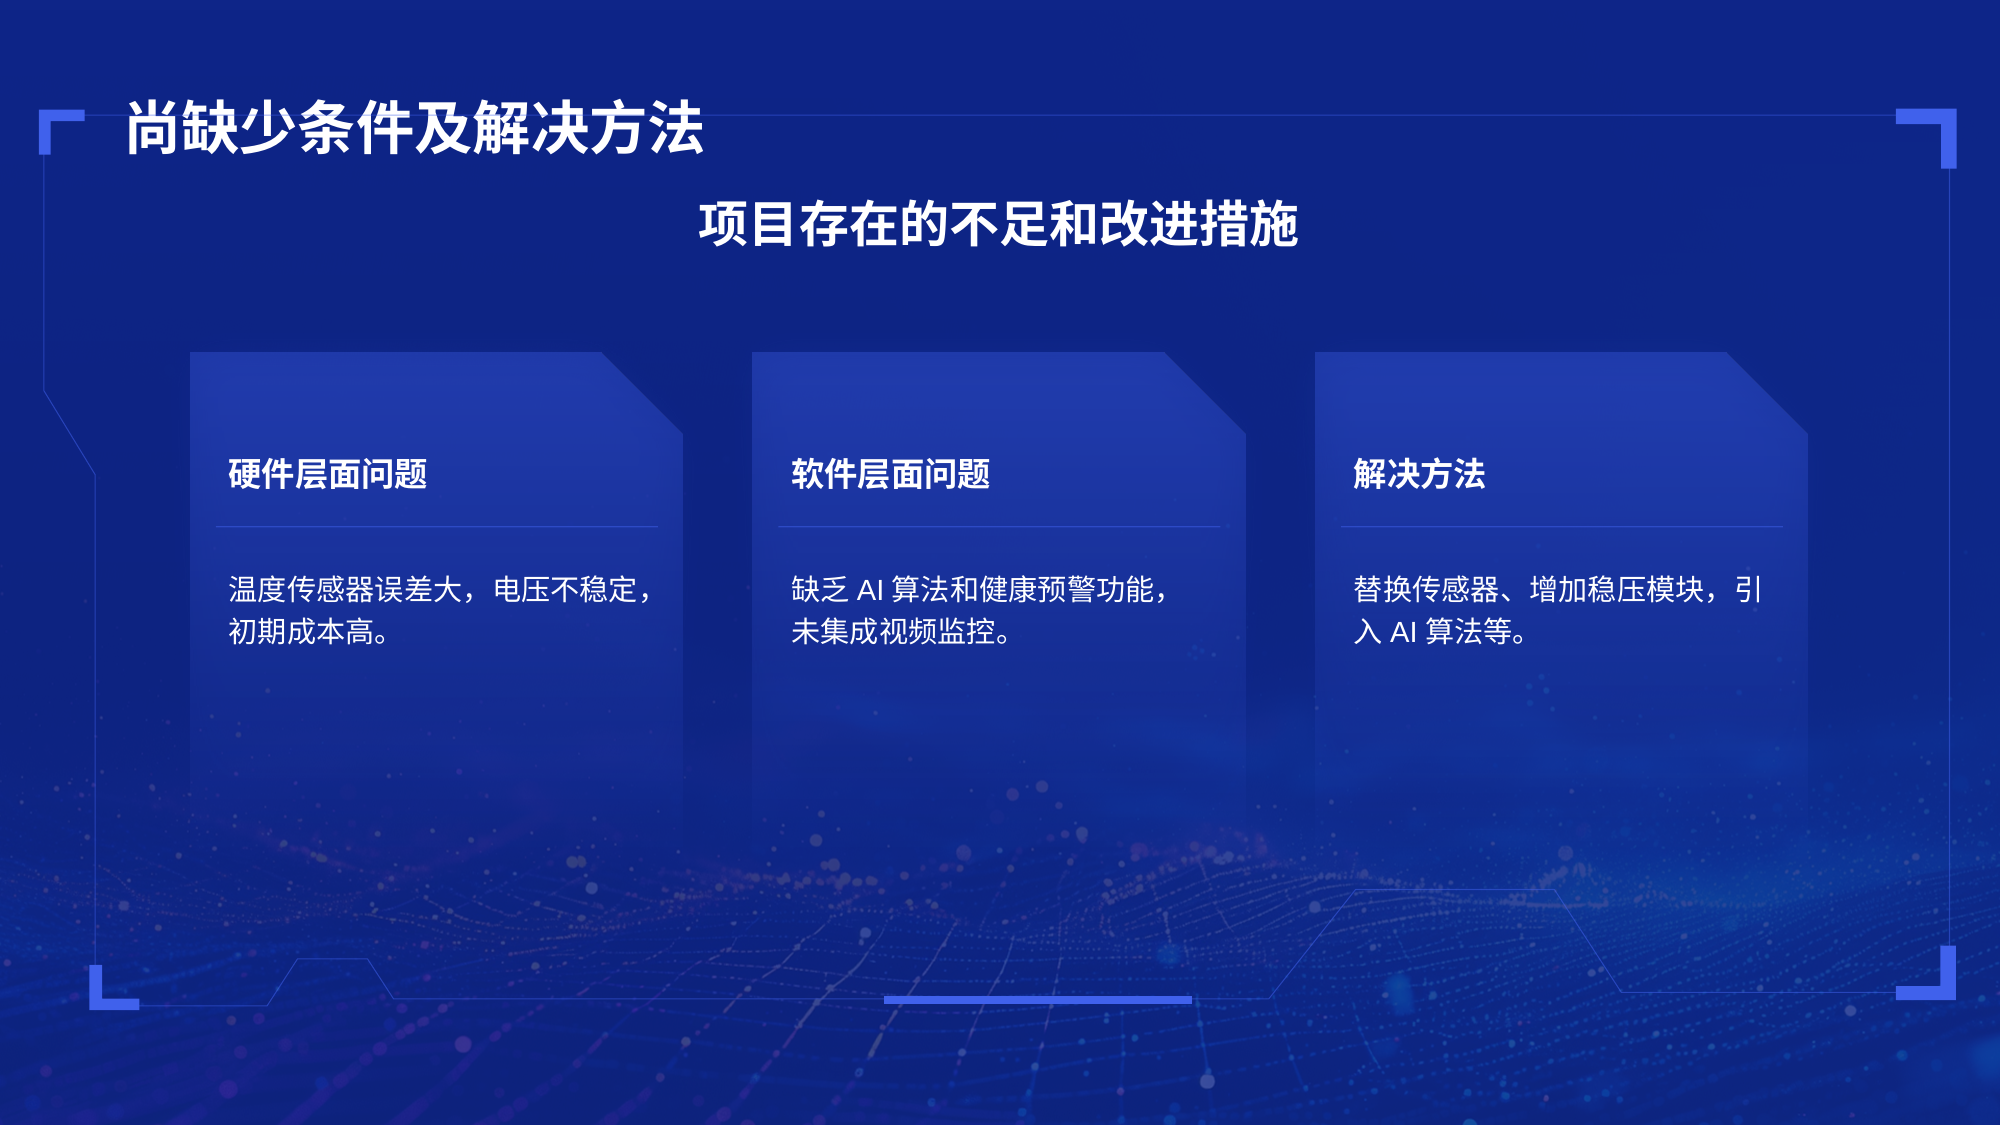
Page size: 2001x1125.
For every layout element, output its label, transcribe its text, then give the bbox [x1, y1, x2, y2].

title 尚缺少条件及解决方法 [108, 21, 1890, 108]
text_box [38, 108, 1957, 1011]
